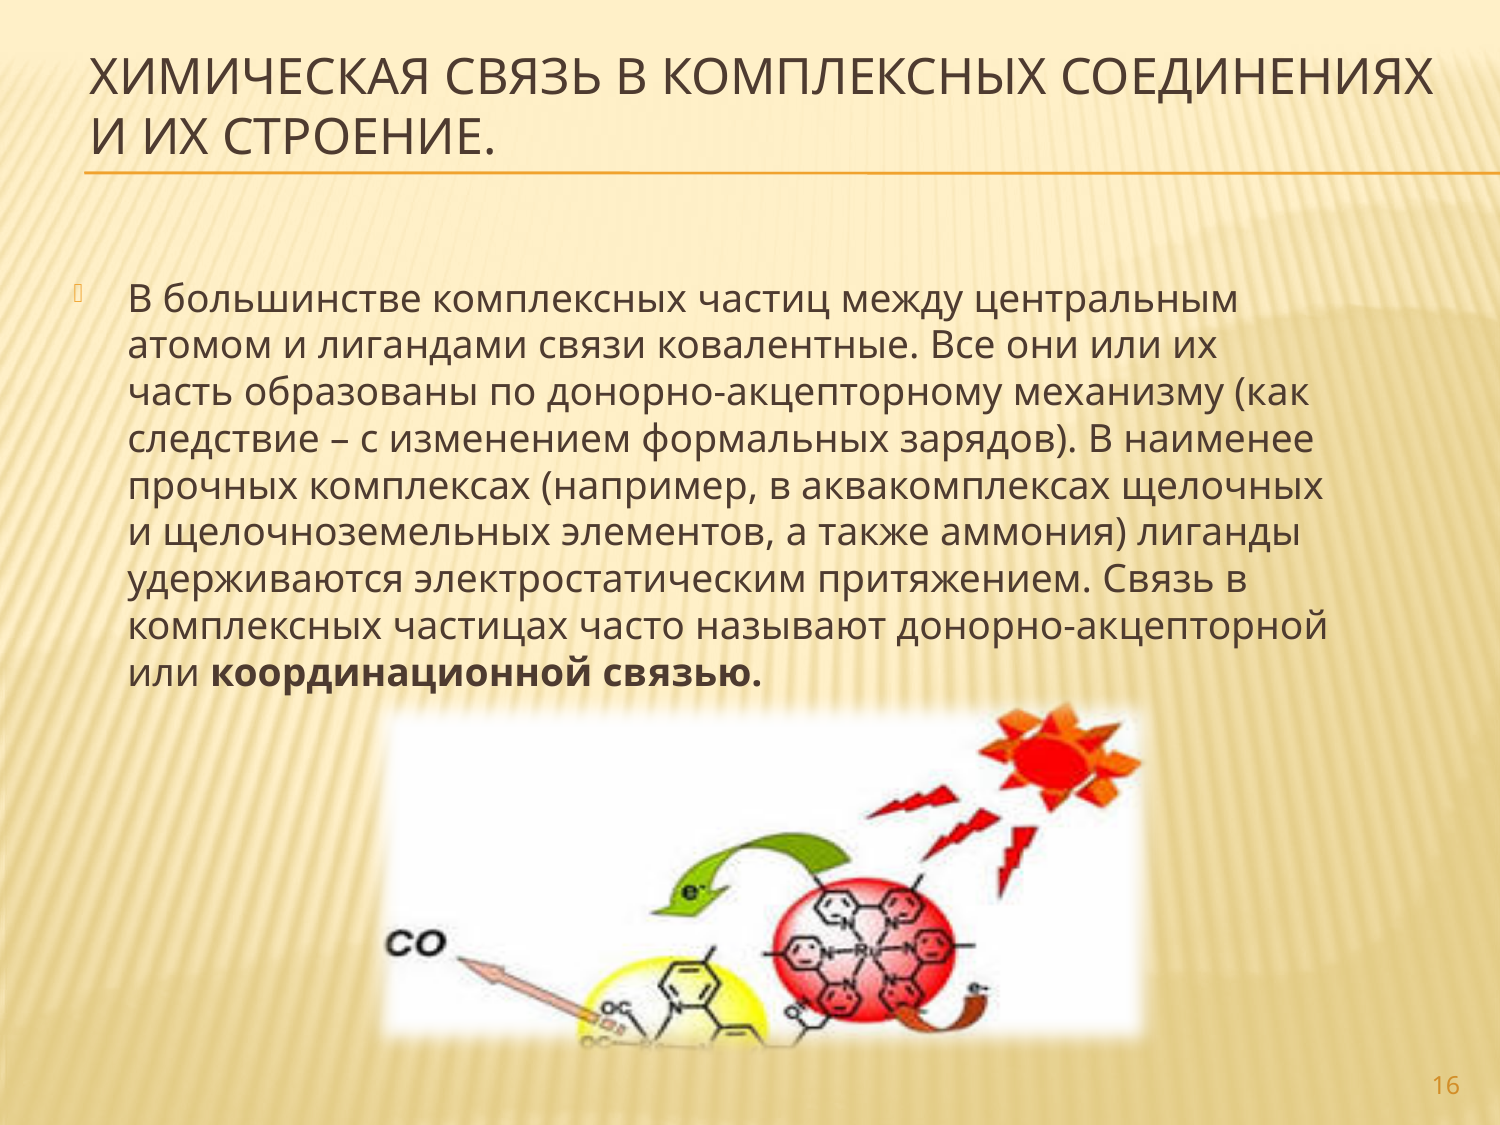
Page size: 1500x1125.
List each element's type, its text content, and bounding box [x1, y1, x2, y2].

list В большинстве комплексных частиц между центральным атомом и лигандами связи ковалентные. Все они или их часть образованы по донорно-акцепторному механизму (как следствие – с изменением формальных зарядов). В наименее прочных комплексах (например, в аквакомплексах щелочных и щелочноземельных элементов, а также аммония) лиганды удерживаются электростатическим притяжением. Связь в комплексных частицах часто называют донорно-акцепторной или координационной связью. [58, 210, 1345, 711]
slide_number 16 [1350, 1062, 1475, 1103]
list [362, 691, 1161, 1055]
title Химическая связь в комплексных соединениях и их строение. [75, 35, 1500, 174]
